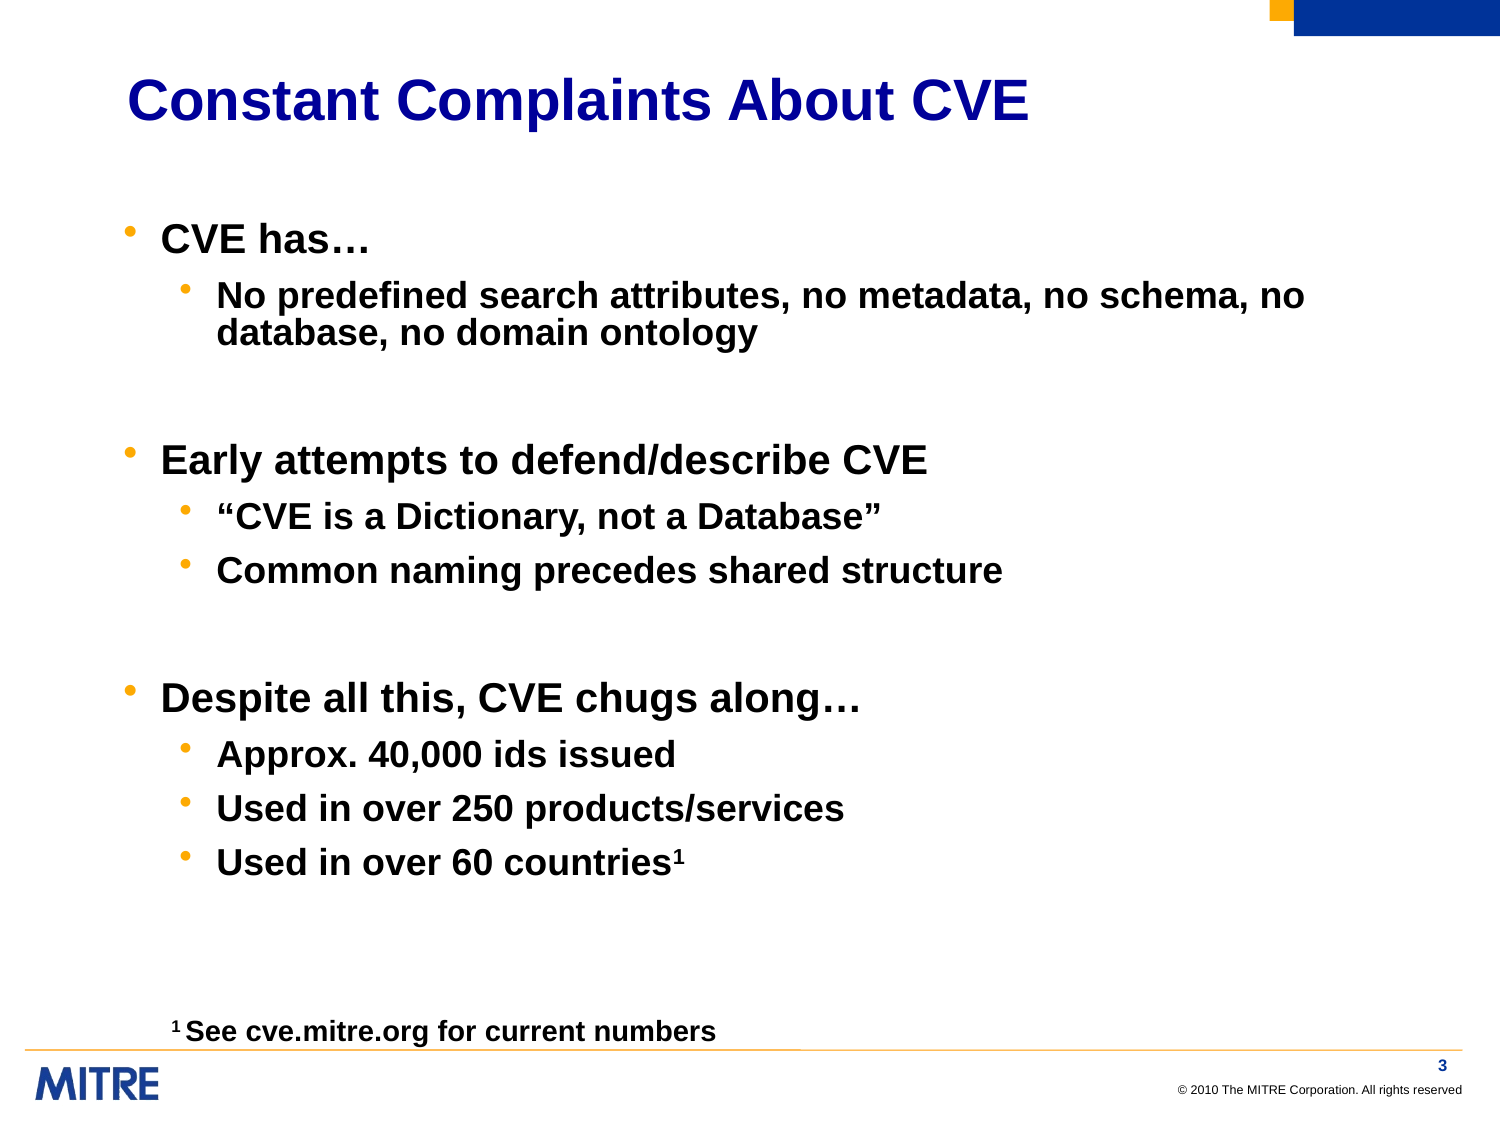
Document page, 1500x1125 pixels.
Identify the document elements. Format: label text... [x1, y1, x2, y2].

list CVE has… No predefined search attributes, no metadata, no schema, no database, no domain ontology Early attempts to defend/describe CVE “CVE is a Dictionary, not a Database” Common naming precedes shared structure Despite all this, CVE chugs along… Approx. 40,000 ids issued Used in over 250 products/services Used in over 60 countries1 [108, 212, 1371, 1002]
text_box 1 See cve.mitre.org for current numbers [156, 987, 733, 1055]
picture [30, 1064, 163, 1106]
title Constant Complaints About CVE [112, 62, 1288, 151]
slide_number 3 [1374, 1049, 1463, 1076]
